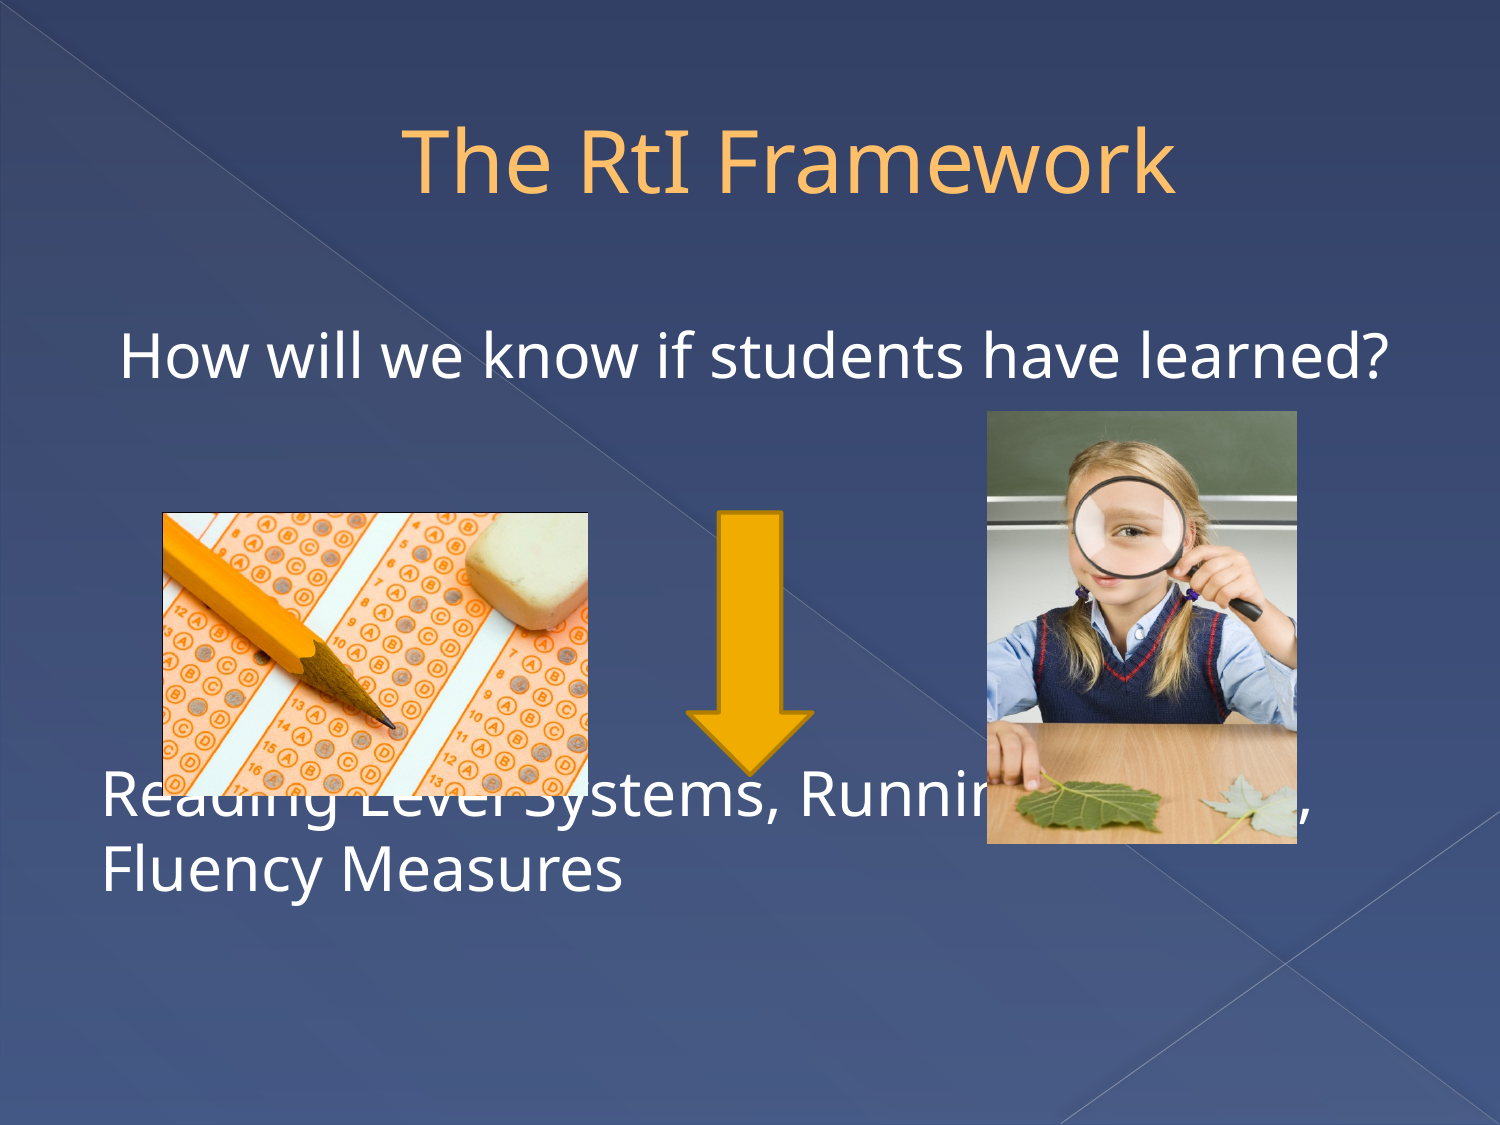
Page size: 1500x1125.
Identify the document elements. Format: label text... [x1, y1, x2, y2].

text_box [685, 510, 815, 778]
picture [987, 411, 1298, 844]
title The RtI Framework [75, 43, 1425, 274]
picture [162, 512, 588, 796]
list How will we know if students have learned? Reading Level Systems, Running Records, Fluency Measures [75, 308, 1425, 1059]
